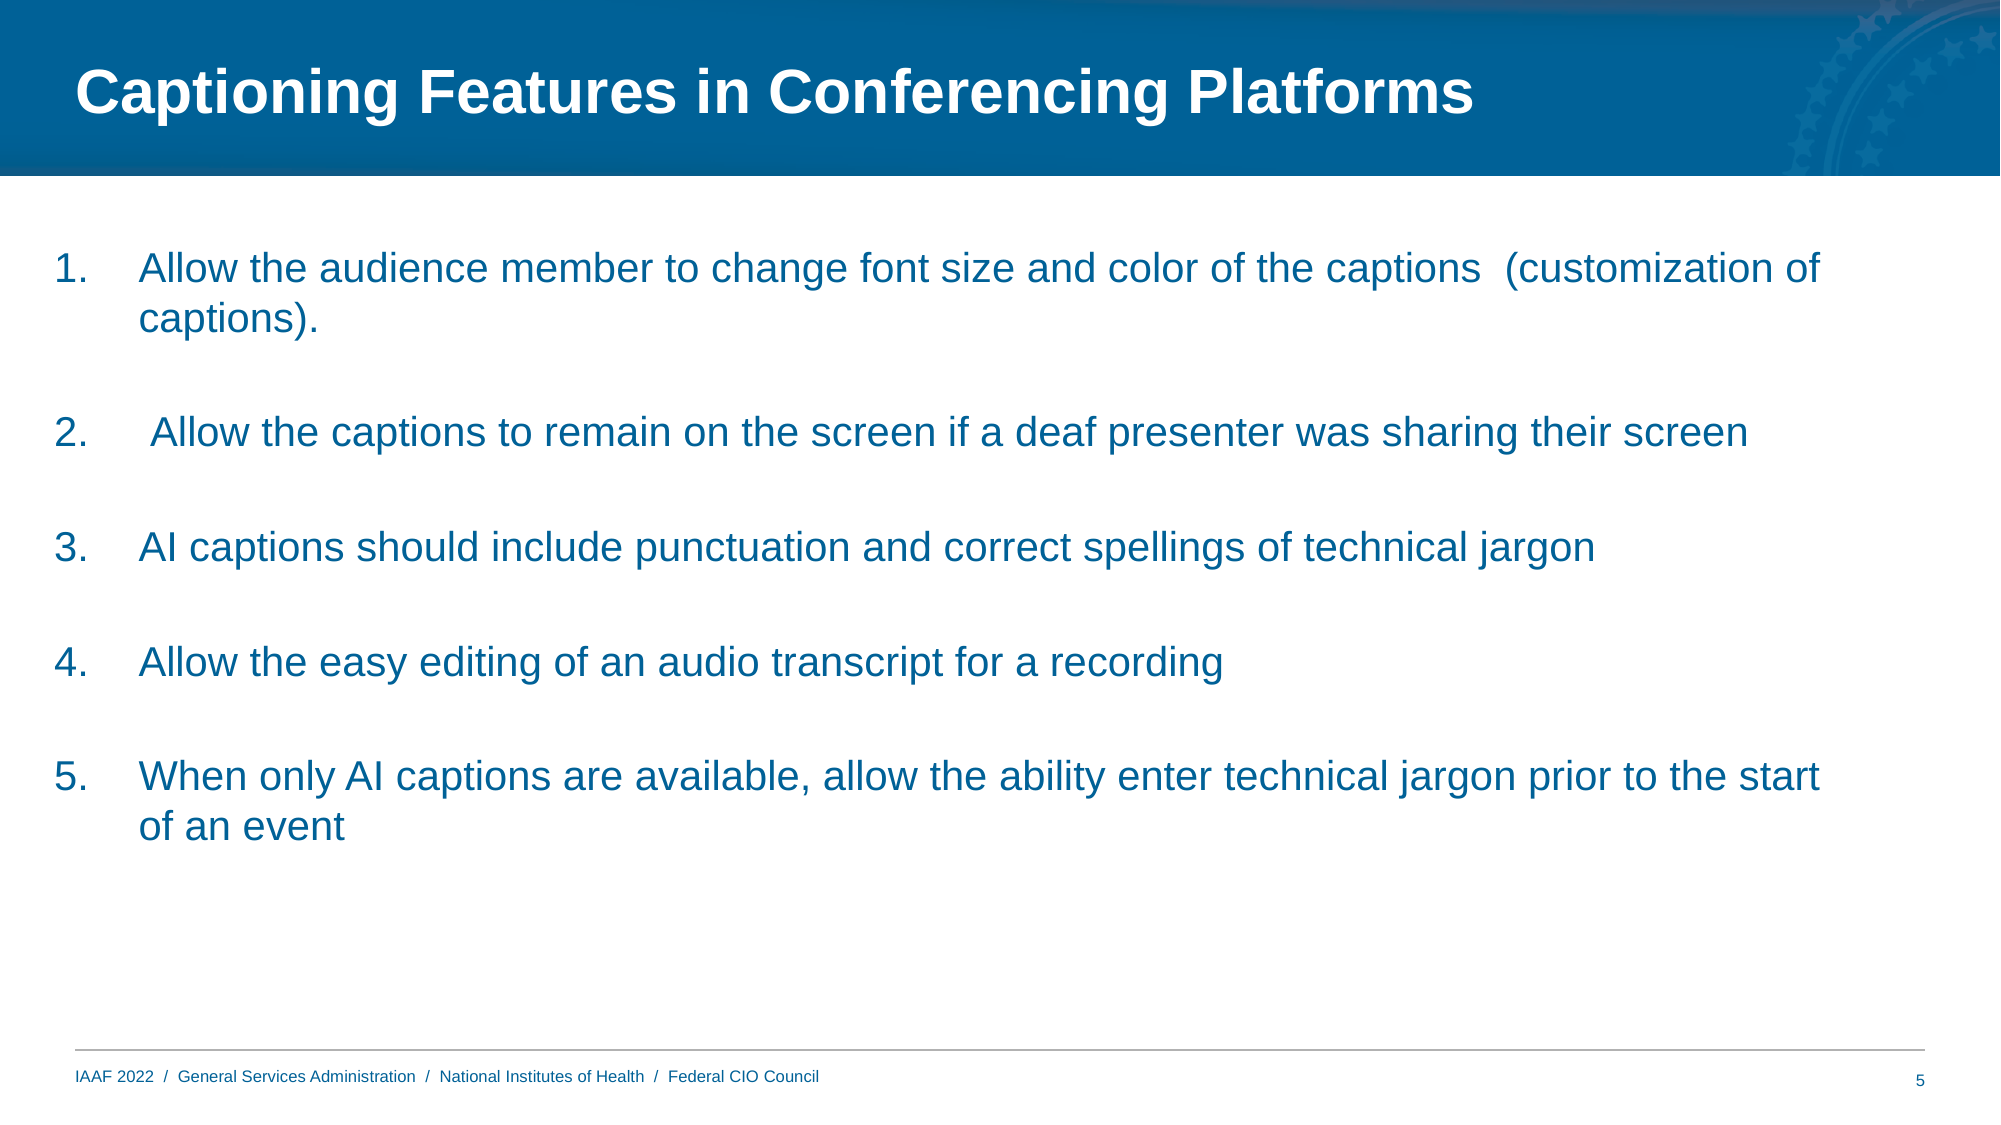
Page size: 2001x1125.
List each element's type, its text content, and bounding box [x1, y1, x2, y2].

list Allow the audience member to change font size and color of the captions (customization of captions). Allow the captions to remain on the screen if a deaf presenter was sharing their screen AI captions should include punctuation and correct spellings of technical jargon Allow the easy editing of an audio transcript for a recording When only AI captions are available, allow the ability enter technical jargon prior to the start of an event [30, 233, 1881, 1065]
picture [0, 168, 666, 176]
picture [0, 0, 2000, 176]
slide_number 5 [1880, 1065, 1925, 1095]
title Captioning Features in Conferencing Platforms [75, 52, 1800, 128]
